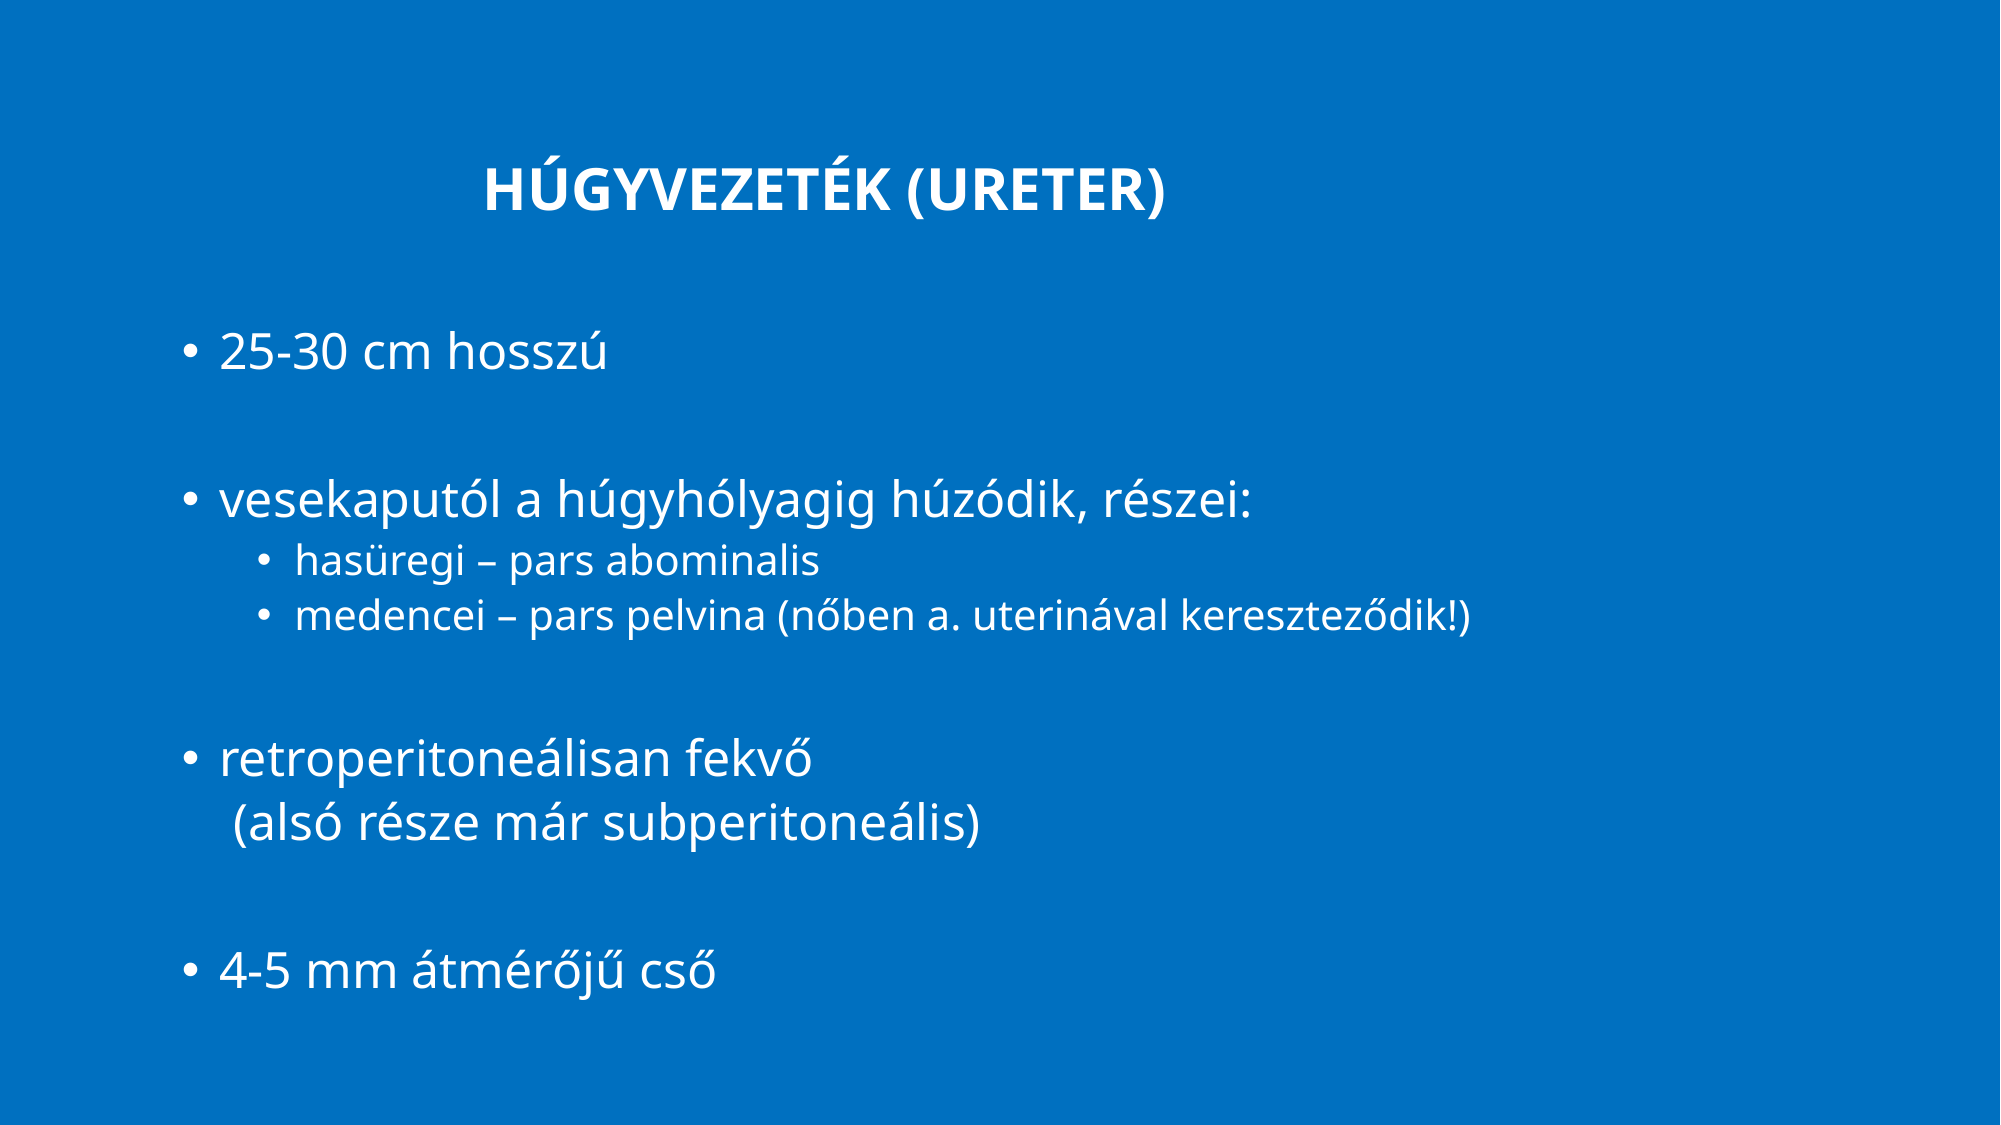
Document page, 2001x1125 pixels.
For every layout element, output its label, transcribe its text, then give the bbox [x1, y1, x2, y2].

title Húgyvezeték (ureter) [186, 147, 1462, 236]
list 25-30 cm hosszú vesekaputól a húgyhólyagig húzódik, részei: hasüregi – pars abominalis medencei – pars pelvina (nőben a. uterinával kereszteződik!) retroperitoneálisan fekvő (alsó része már subperitoneális) 4-5 mm átmérőjű cső [91, 319, 1628, 1125]
